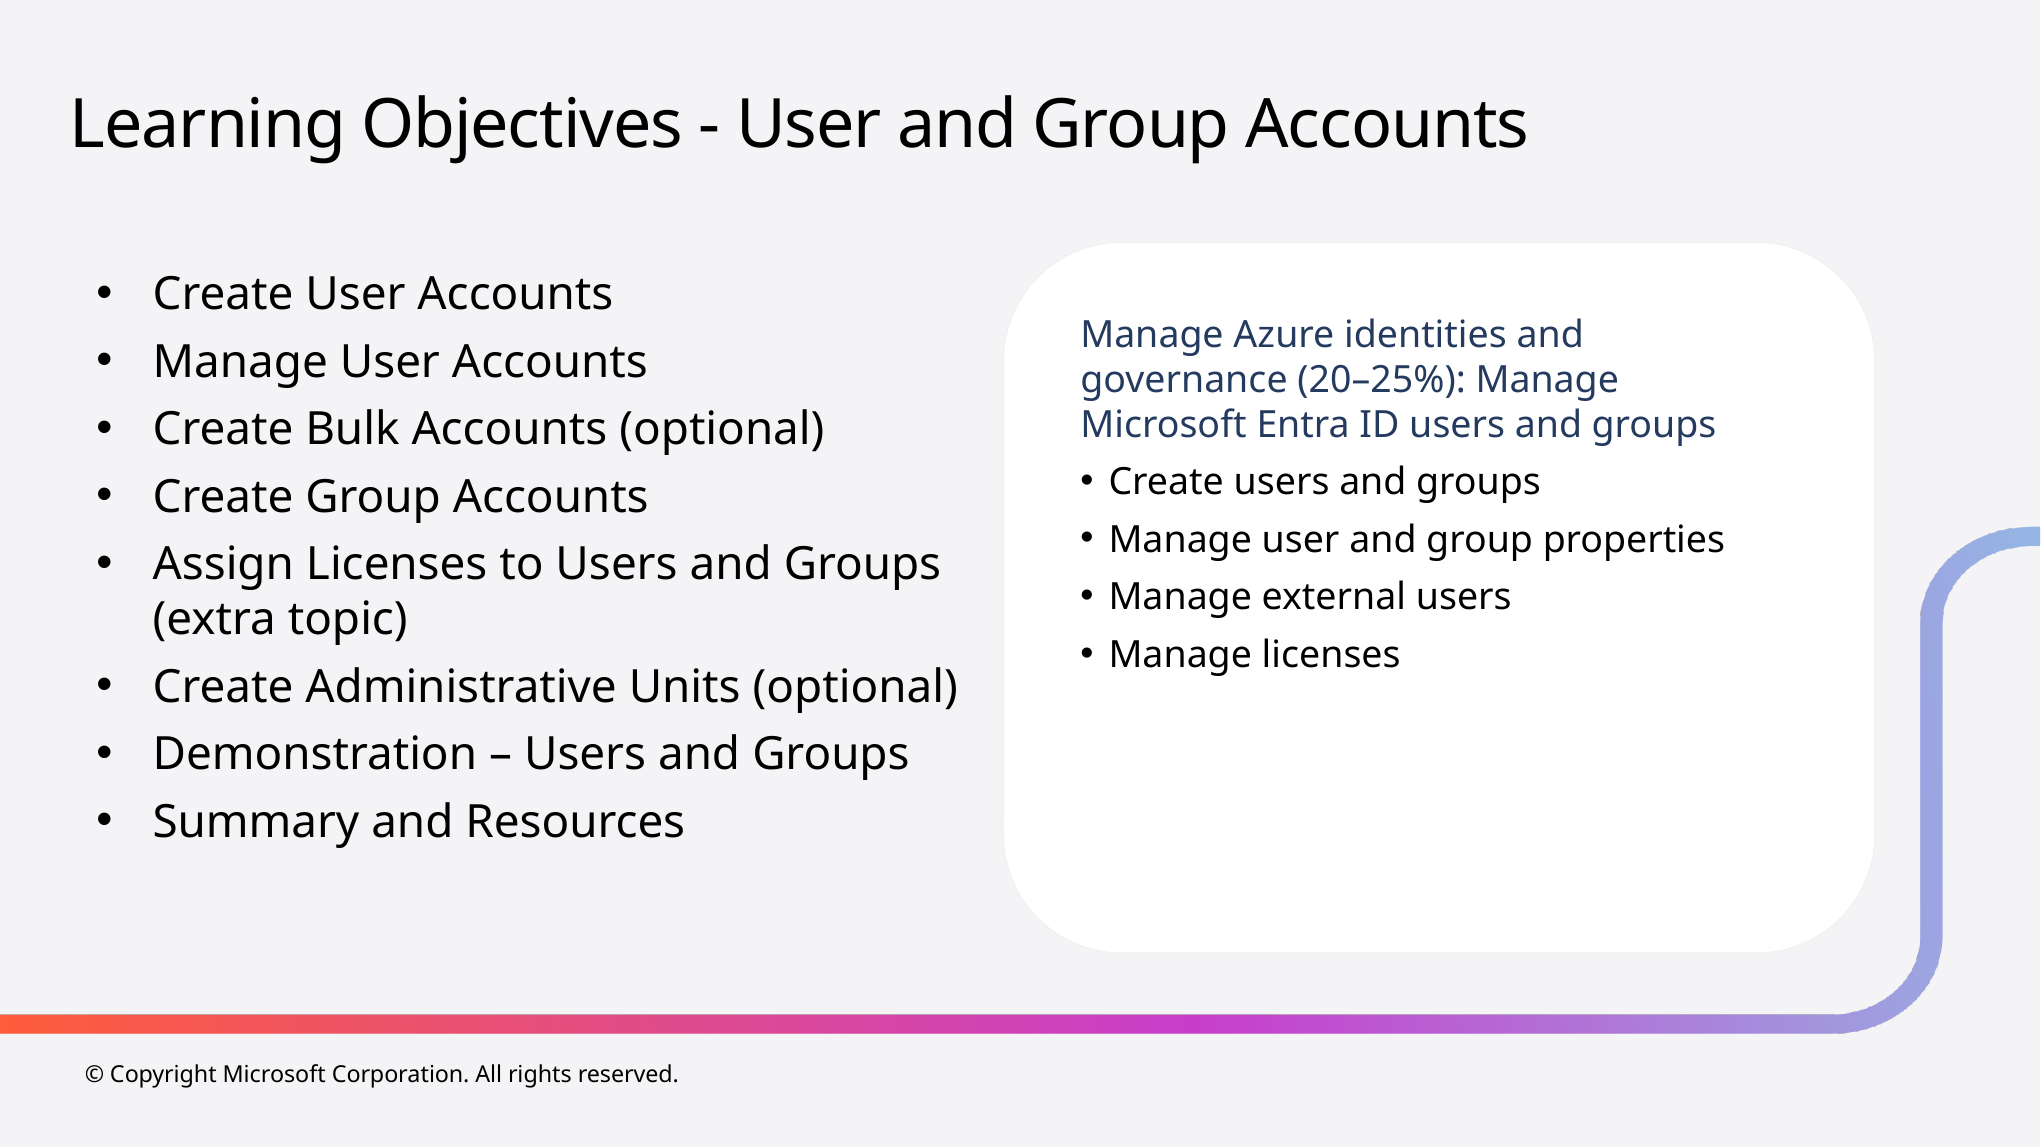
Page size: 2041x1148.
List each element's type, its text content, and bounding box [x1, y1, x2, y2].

picture [0, 526, 2041, 1034]
title Learning Objectives - User and Group Accounts [70, 73, 1968, 188]
text_box Manage Azure identities and governance (20–25%): Manage Microsoft Entra ID users and groups Create users and groups Manage user and group properties Manage external users Manage licenses [1065, 302, 1775, 682]
text_box Create User Accounts Manage User Accounts Create Bulk Accounts (optional) Create Group Accounts Assign Licenses to Users and Groups (extra topic) Create Administrative Units (optional) Demonstration – Users and Groups Summary and Resources [96, 247, 998, 863]
